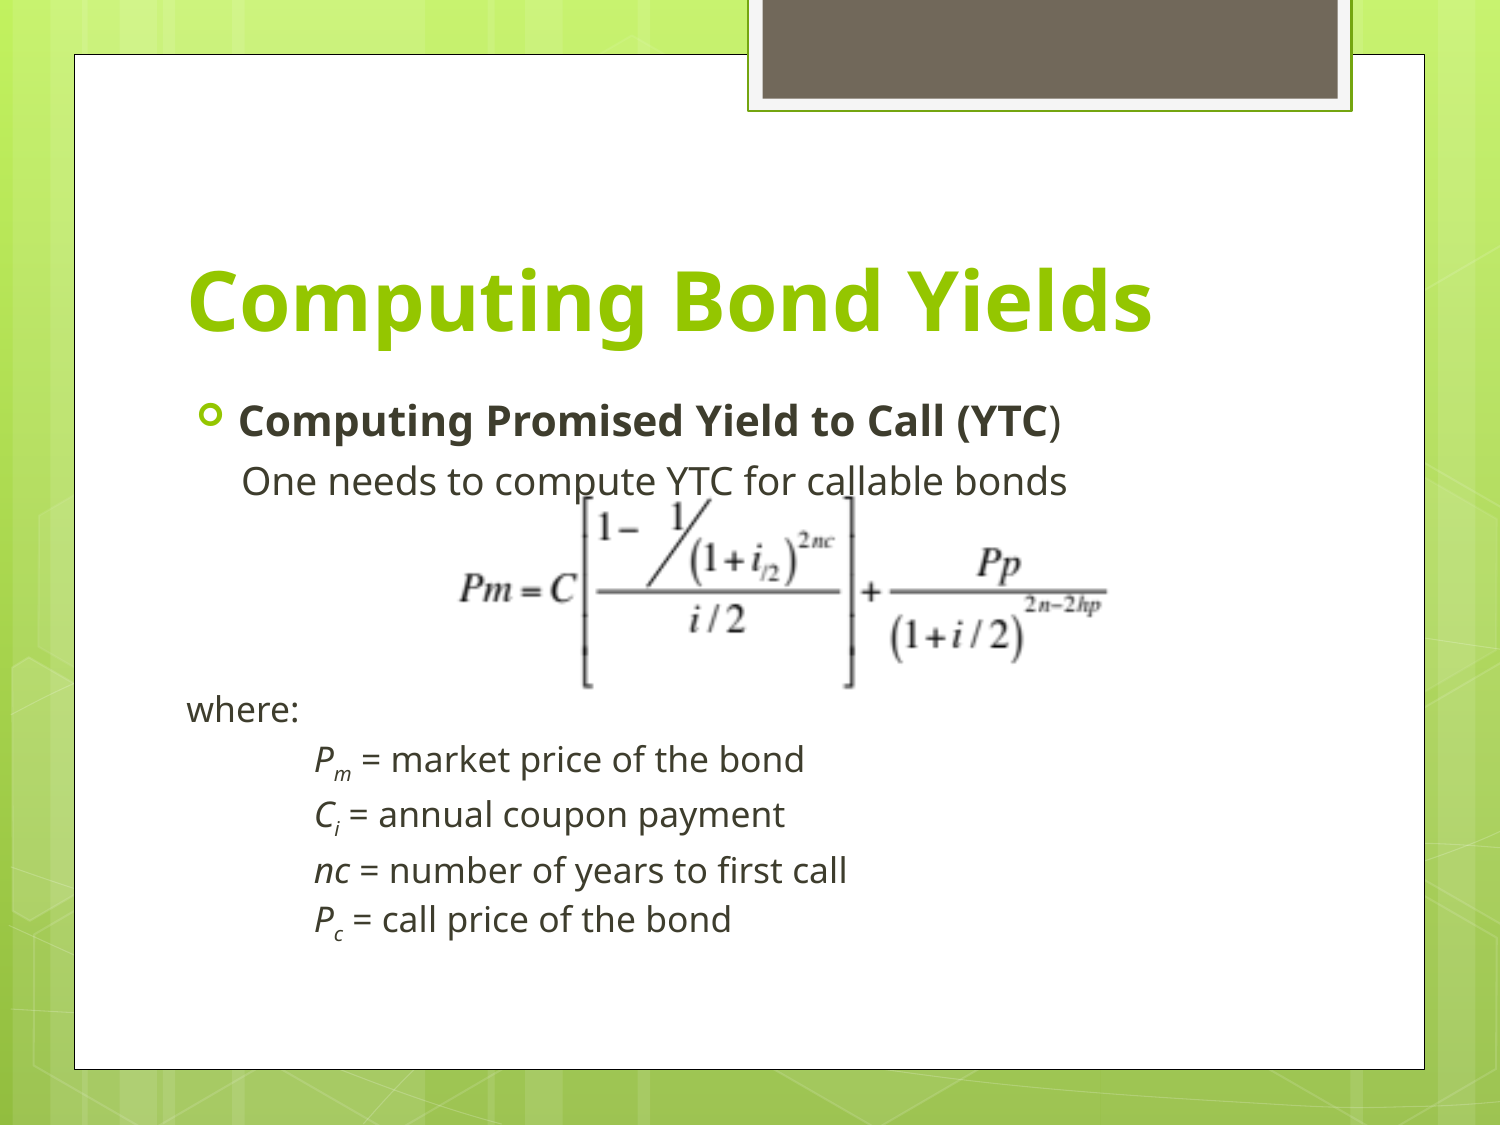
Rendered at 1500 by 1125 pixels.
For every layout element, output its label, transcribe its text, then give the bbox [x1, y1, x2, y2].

title Computing Bond Yields [171, 168, 1324, 357]
list Computing Promised Yield to Call (YTC) One needs to compute YTC for callable bonds where: Pm = market price of the bond Ci = annual coupon payment nc = number of years to first call Pc = call price of the bond [171, 381, 1283, 957]
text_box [453, 487, 1111, 741]
